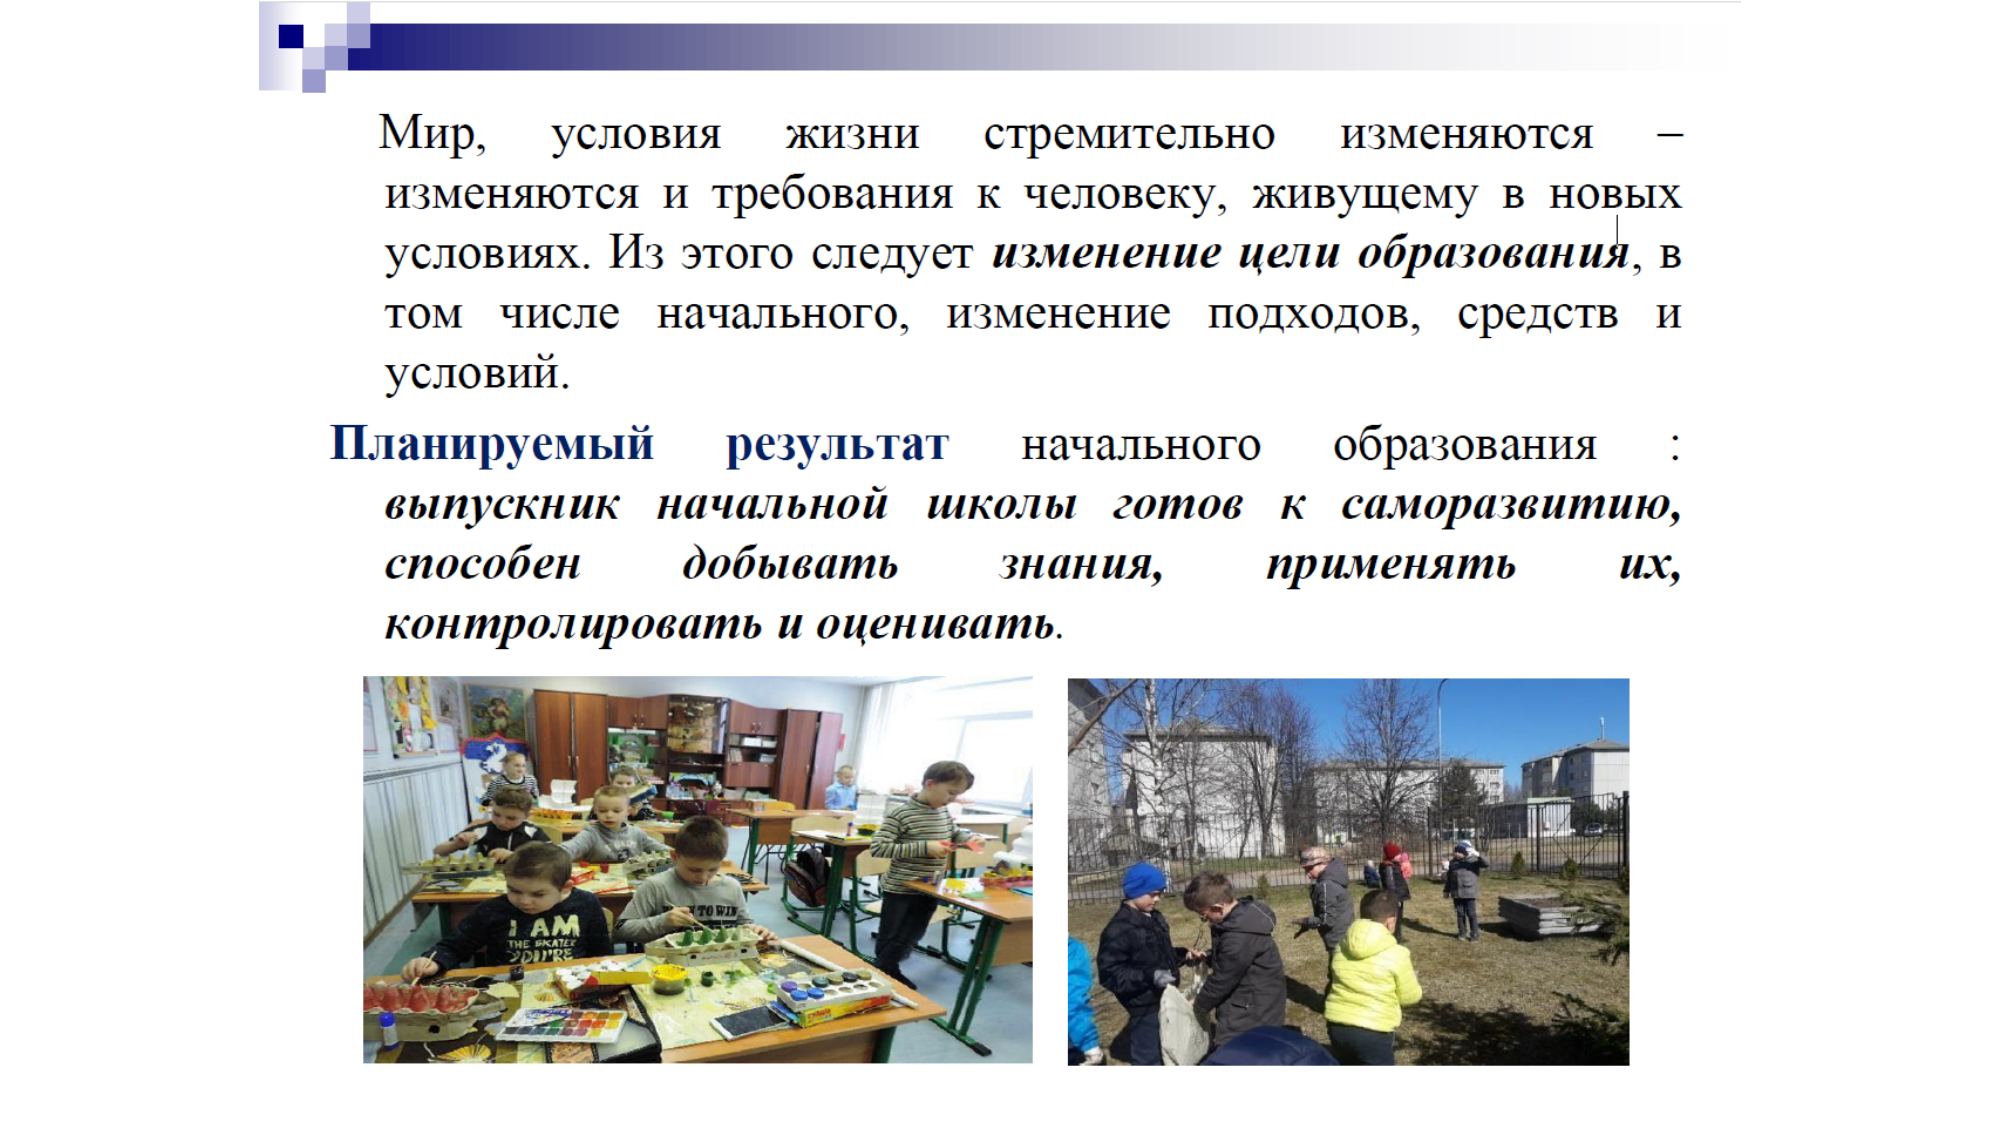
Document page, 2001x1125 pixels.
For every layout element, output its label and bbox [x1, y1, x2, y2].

list [259, 0, 1741, 1121]
